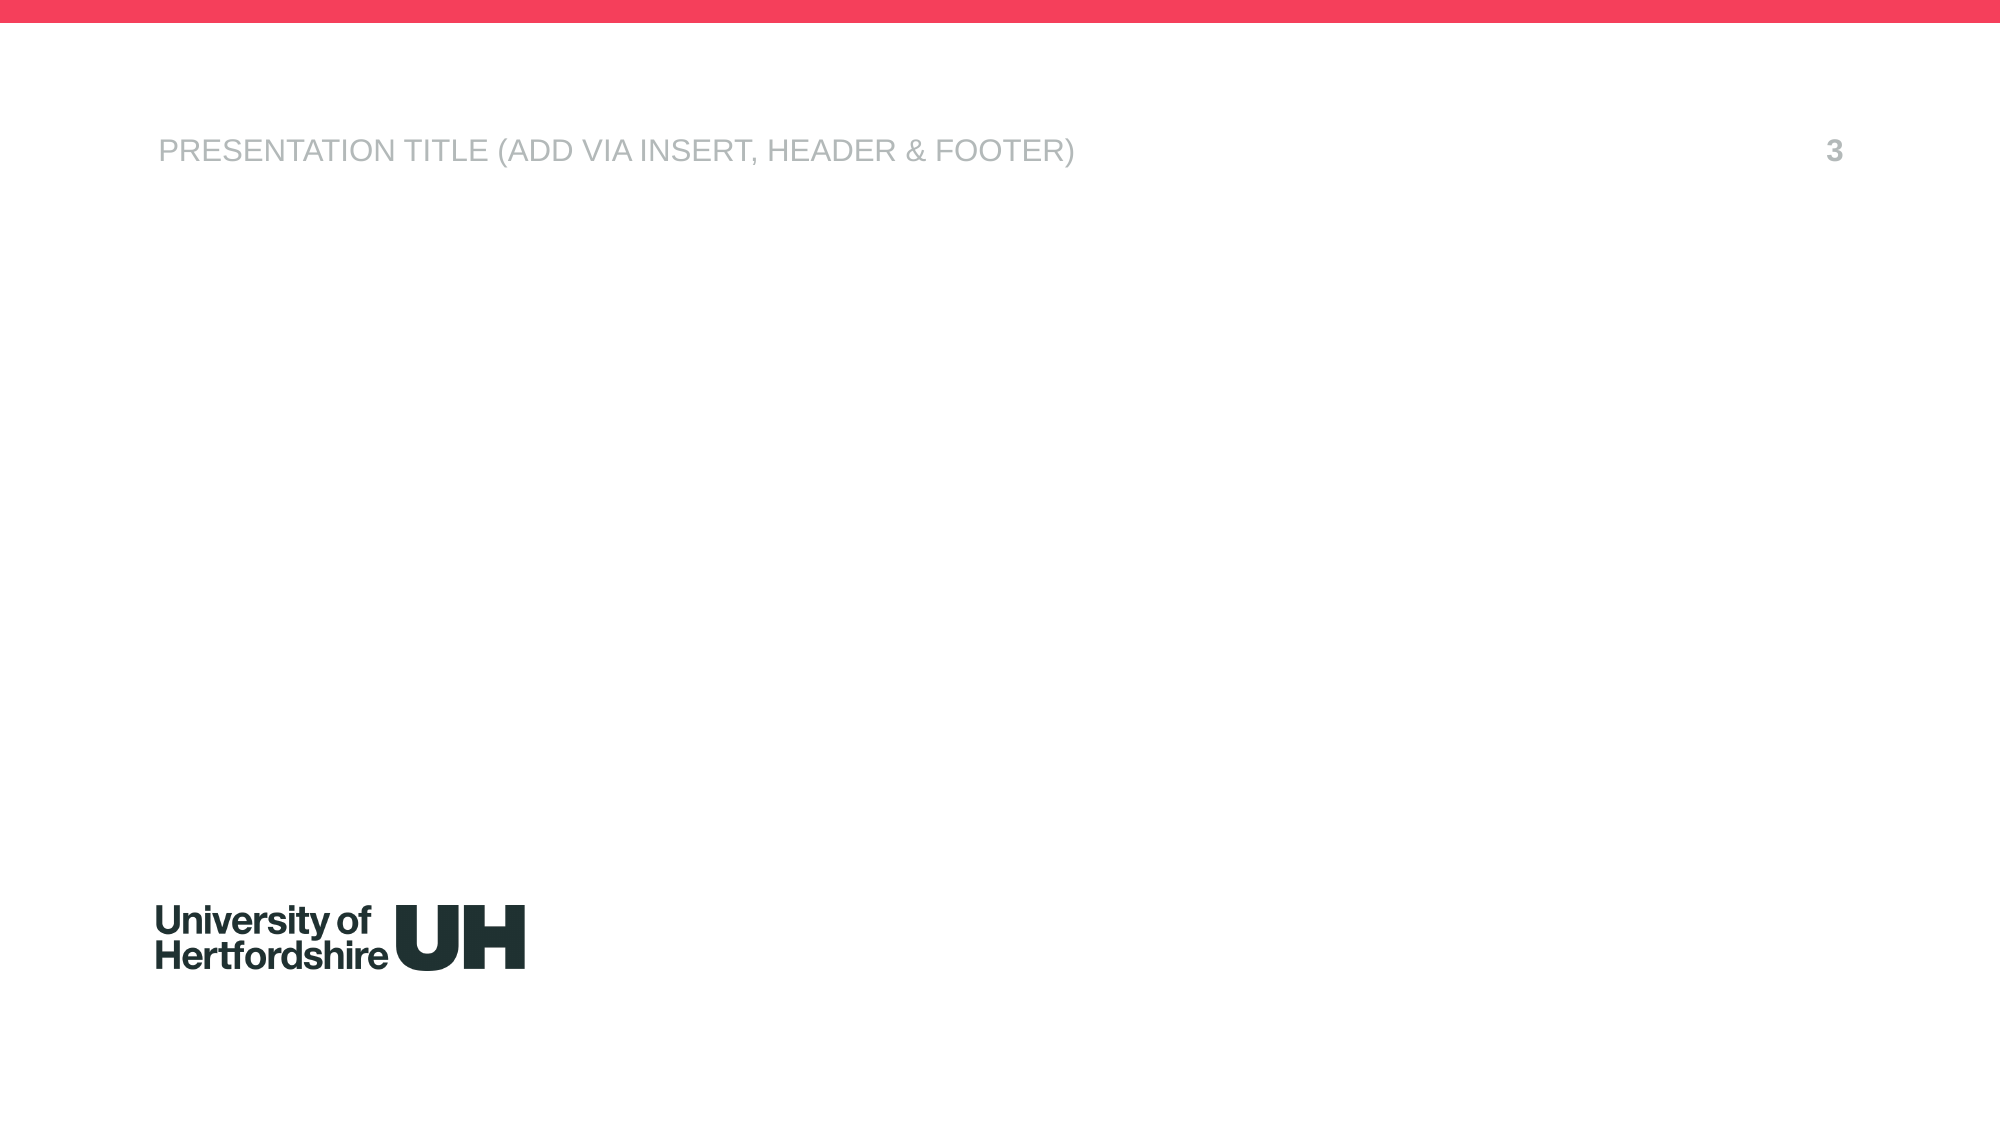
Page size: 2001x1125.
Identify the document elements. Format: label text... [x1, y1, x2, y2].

slide_number 3 [1741, 129, 1844, 168]
footer PRESENTATION TITLE (ADD VIA INSERT, HEADER & FOOTER) [158, 129, 1336, 168]
